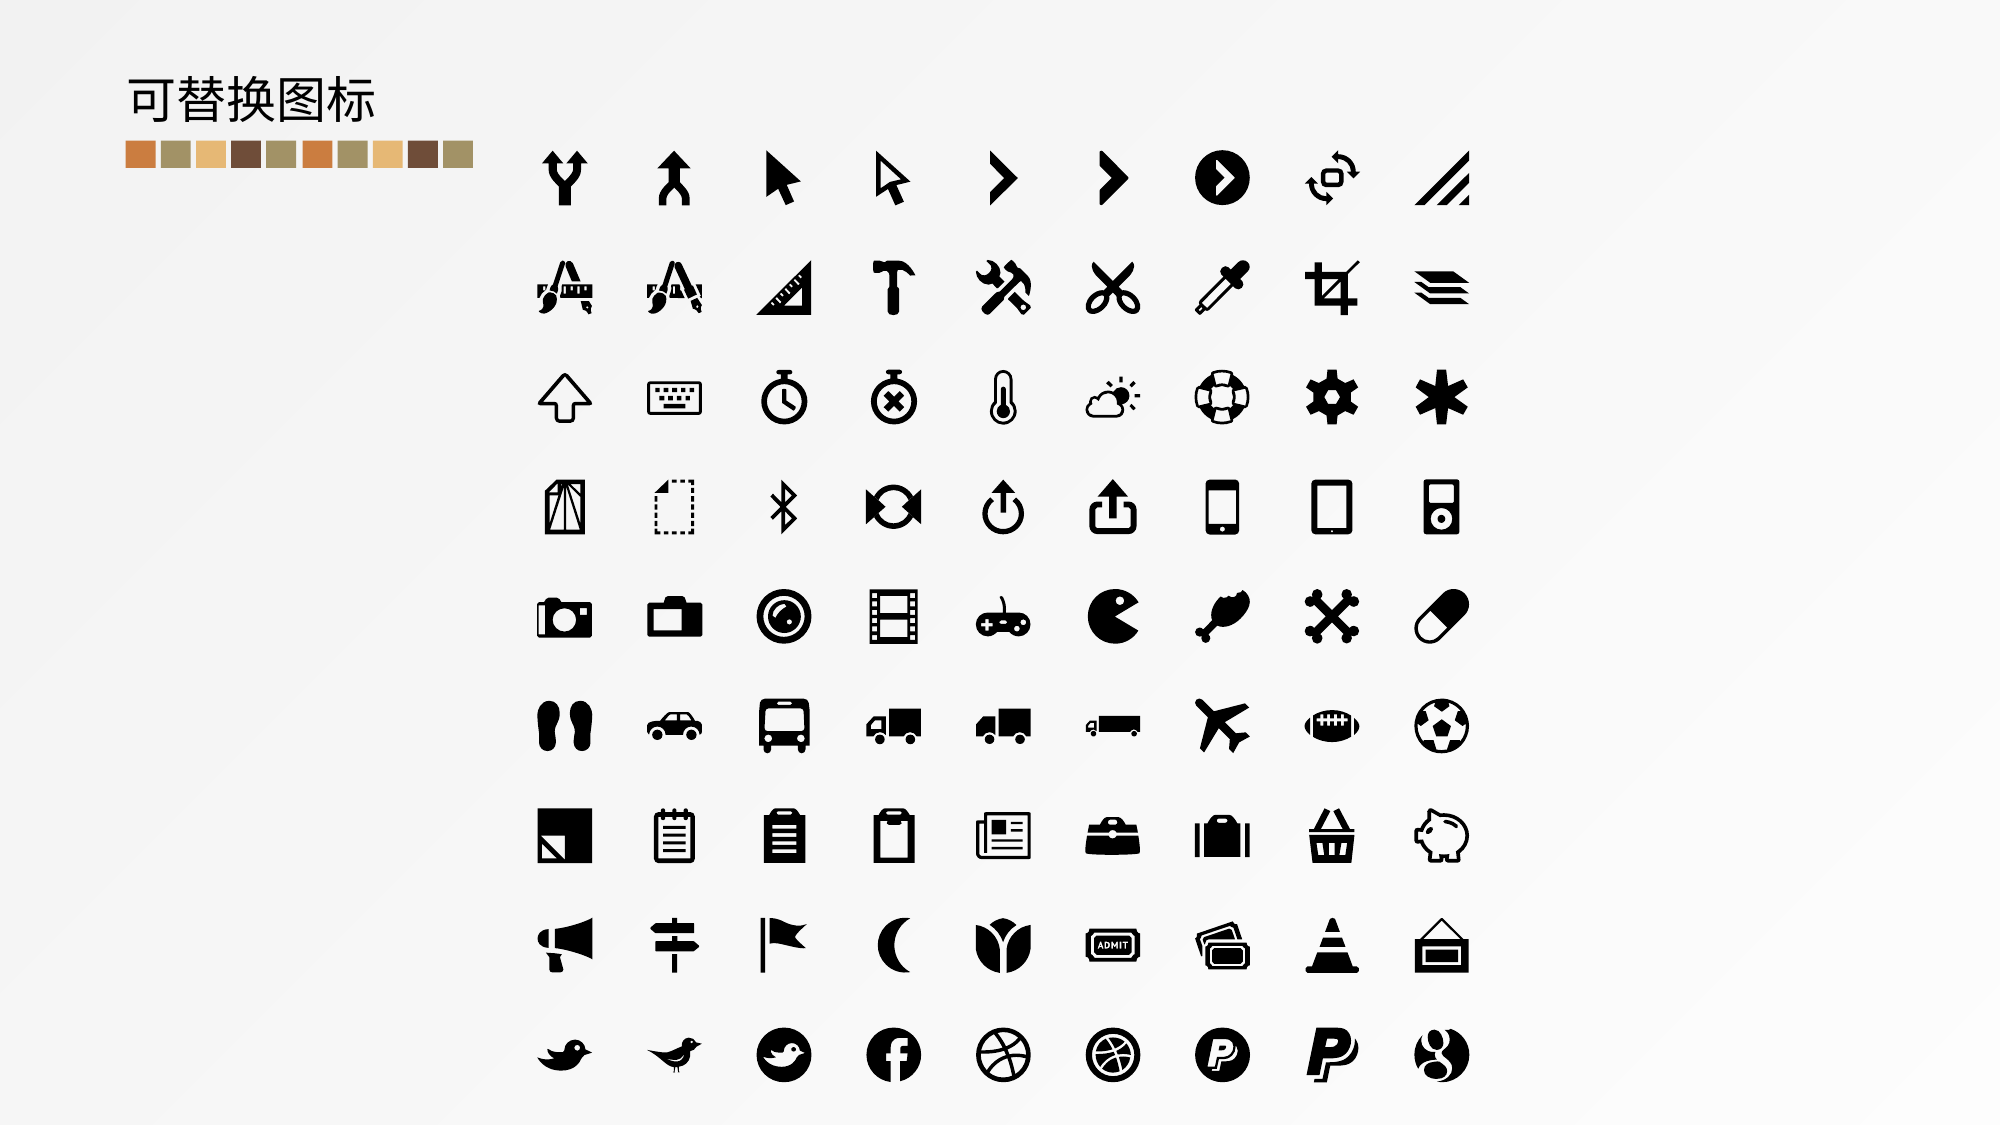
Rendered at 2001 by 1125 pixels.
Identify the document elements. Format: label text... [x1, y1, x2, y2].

text_box [688, 479, 695, 486]
text_box [769, 918, 807, 949]
text_box [1305, 952, 1359, 973]
text_box [1085, 387, 1130, 418]
text_box [537, 1039, 593, 1071]
text_box [1414, 1035, 1437, 1069]
text_box [1085, 835, 1140, 855]
text_box [1425, 827, 1433, 834]
text_box [1212, 948, 1243, 964]
text_box [658, 260, 675, 294]
text_box [998, 708, 1031, 737]
text_box [1098, 715, 1141, 732]
text_box [1195, 1027, 1251, 1083]
text_box [1089, 501, 1137, 535]
text_box [1427, 1029, 1444, 1050]
text_box [991, 846, 1023, 850]
text_box [1205, 942, 1250, 970]
text_box [1414, 271, 1470, 283]
text_box [1414, 281, 1470, 294]
text_box [991, 479, 1016, 513]
text_box [1194, 823, 1200, 858]
text_box [1414, 150, 1470, 206]
text_box [759, 698, 810, 754]
text_box [760, 917, 766, 973]
text_box [984, 734, 995, 745]
text_box [1102, 1057, 1120, 1073]
text_box [663, 825, 686, 829]
text_box [544, 479, 585, 535]
text_box [1313, 1038, 1359, 1083]
text_box [982, 497, 1025, 535]
text_box [647, 1037, 702, 1073]
text_box [1194, 369, 1250, 425]
text_box [1414, 808, 1470, 863]
text_box [782, 388, 796, 411]
text_box [901, 489, 922, 525]
text_box [1008, 291, 1031, 315]
text_box [1313, 710, 1352, 743]
text_box [869, 589, 918, 644]
text_box [875, 734, 885, 745]
text_box [565, 261, 581, 282]
text_box [873, 808, 915, 863]
text_box [1195, 698, 1250, 754]
text_box [1131, 730, 1137, 737]
text_box [1305, 260, 1360, 316]
text_box [663, 841, 686, 845]
text_box [1306, 369, 1359, 425]
text_box [1325, 917, 1340, 932]
text_box [1425, 949, 1459, 963]
text_box [663, 403, 686, 409]
text_box [866, 716, 886, 737]
text_box [654, 479, 669, 493]
text_box [1423, 479, 1460, 535]
text_box [537, 929, 549, 948]
text_box [1414, 292, 1470, 305]
text_box [545, 952, 564, 973]
text_box [1436, 1028, 1470, 1083]
text_box [1085, 720, 1097, 732]
text_box [537, 700, 560, 752]
text_box [1309, 808, 1355, 833]
text_box [1309, 834, 1355, 863]
text_box [905, 734, 916, 745]
text_box [674, 261, 697, 299]
text_box [1218, 1045, 1227, 1051]
text_box [981, 259, 1031, 315]
text_box [1202, 928, 1236, 945]
text_box [1432, 719, 1451, 737]
text_box [648, 292, 667, 314]
text_box [991, 819, 1007, 835]
text_box [1319, 937, 1346, 947]
text_box [647, 712, 702, 735]
text_box [1437, 514, 1446, 523]
text_box [655, 936, 700, 952]
text_box [1194, 260, 1250, 315]
text_box [996, 386, 1011, 419]
text_box [770, 479, 798, 535]
text_box [541, 150, 588, 206]
text_box [537, 284, 549, 298]
text_box [554, 917, 593, 960]
text_box [537, 808, 593, 864]
text_box [647, 284, 658, 298]
text_box [870, 369, 918, 425]
text_box [1099, 150, 1129, 206]
text_box [756, 260, 812, 315]
text_box [1306, 1027, 1352, 1076]
text_box [1415, 369, 1468, 425]
text_box [1204, 814, 1241, 857]
text_box [1354, 717, 1360, 735]
text_box [1095, 1038, 1113, 1052]
text_box [663, 849, 686, 853]
text_box [1205, 479, 1240, 535]
text_box [976, 1027, 1031, 1083]
text_box [1108, 1037, 1125, 1049]
text_box [1304, 717, 1311, 735]
text_box [1087, 589, 1139, 644]
text_box [889, 708, 921, 737]
text_box [1331, 150, 1361, 179]
text_box [654, 528, 661, 535]
text_box [1414, 918, 1469, 973]
text_box [538, 292, 557, 314]
text_box [756, 589, 812, 644]
text_box [975, 259, 1005, 289]
text_box [768, 600, 801, 634]
text_box [1129, 403, 1136, 411]
text_box [989, 369, 1017, 425]
text_box [657, 150, 691, 206]
text_box [686, 729, 697, 741]
text_box [1085, 928, 1141, 962]
text_box [652, 729, 663, 741]
text_box [1085, 261, 1141, 314]
text_box [537, 597, 592, 638]
text_box [1320, 168, 1344, 188]
text_box [883, 391, 905, 412]
text_box [1443, 819, 1458, 829]
text_box [580, 301, 592, 315]
text_box [1195, 921, 1243, 957]
text_box [1006, 924, 1031, 973]
text_box [766, 150, 801, 206]
text_box [690, 297, 702, 314]
text_box [1304, 589, 1360, 644]
text_box [756, 1027, 812, 1083]
text_box [1436, 172, 1470, 206]
text_box [537, 372, 593, 423]
text_box [688, 528, 695, 535]
text_box [1414, 698, 1470, 754]
text_box [669, 284, 685, 299]
text_box [1015, 734, 1025, 745]
text_box [1085, 1027, 1141, 1083]
text_box [1414, 589, 1470, 644]
text_box [865, 489, 886, 525]
text_box [989, 918, 1017, 943]
text_box [663, 833, 686, 837]
text_box [1118, 1056, 1131, 1071]
text_box [976, 812, 1031, 860]
text_box [1010, 821, 1023, 825]
text_box [1304, 177, 1334, 206]
text_box [866, 1027, 922, 1083]
text_box [560, 284, 593, 298]
text_box [1458, 194, 1470, 206]
text_box [1129, 380, 1136, 388]
text_box 可替换图标 [111, 61, 392, 137]
text_box [1245, 823, 1250, 858]
text_box [877, 917, 911, 973]
text_box [976, 716, 996, 737]
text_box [125, 140, 474, 168]
text_box [874, 514, 913, 529]
text_box [1116, 1043, 1131, 1055]
text_box [975, 595, 1031, 637]
text_box [1097, 479, 1128, 519]
text_box [1094, 935, 1132, 955]
text_box [1106, 380, 1113, 388]
text_box [990, 150, 1018, 206]
text_box [975, 924, 1000, 973]
text_box [653, 808, 695, 864]
text_box [1423, 1061, 1448, 1079]
text_box [1087, 817, 1138, 833]
text_box [763, 808, 806, 863]
text_box [650, 917, 695, 934]
text_box [647, 381, 702, 415]
text_box [549, 260, 566, 294]
text_box [873, 260, 916, 316]
text_box [695, 284, 702, 299]
text_box [1195, 590, 1250, 643]
text_box [761, 369, 808, 425]
text_box [1090, 730, 1097, 737]
text_box [647, 596, 703, 637]
text_box [1095, 1051, 1116, 1067]
text_box [1195, 150, 1250, 206]
text_box [1311, 479, 1353, 535]
text_box [874, 484, 913, 500]
text_box [876, 150, 911, 206]
text_box [672, 954, 678, 973]
text_box [569, 700, 593, 752]
